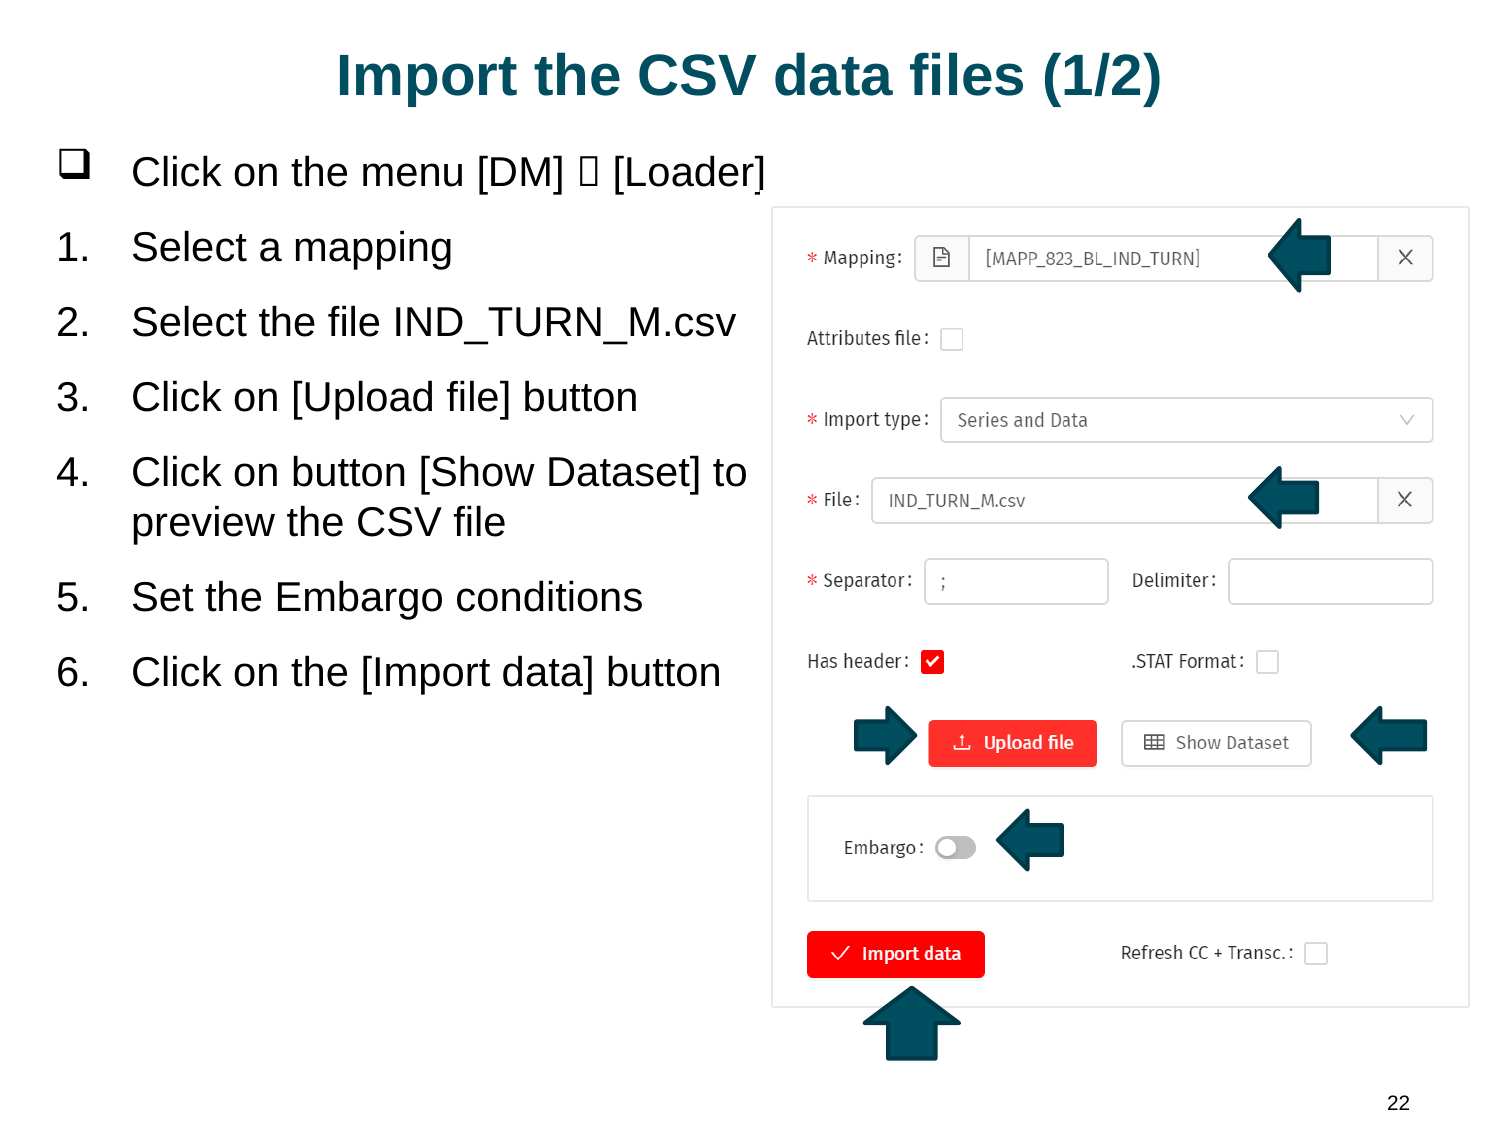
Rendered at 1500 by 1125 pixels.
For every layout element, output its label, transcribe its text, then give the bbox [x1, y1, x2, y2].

text_box [886, 1035, 938, 1061]
text_box Click on the menu [DM]  [Loader] Select a mapping Select the file IND_TURN_M.csv Click on [Upload file] button Click on button [Show Dataset] to preview the CSV file Set the Embargo conditions Click on the [Import data] button [41, 137, 798, 703]
picture [760, 190, 1500, 1027]
slide_number 22 [1074, 1082, 1425, 1125]
title Import the CSV data files (1/2) [75, 20, 1425, 125]
